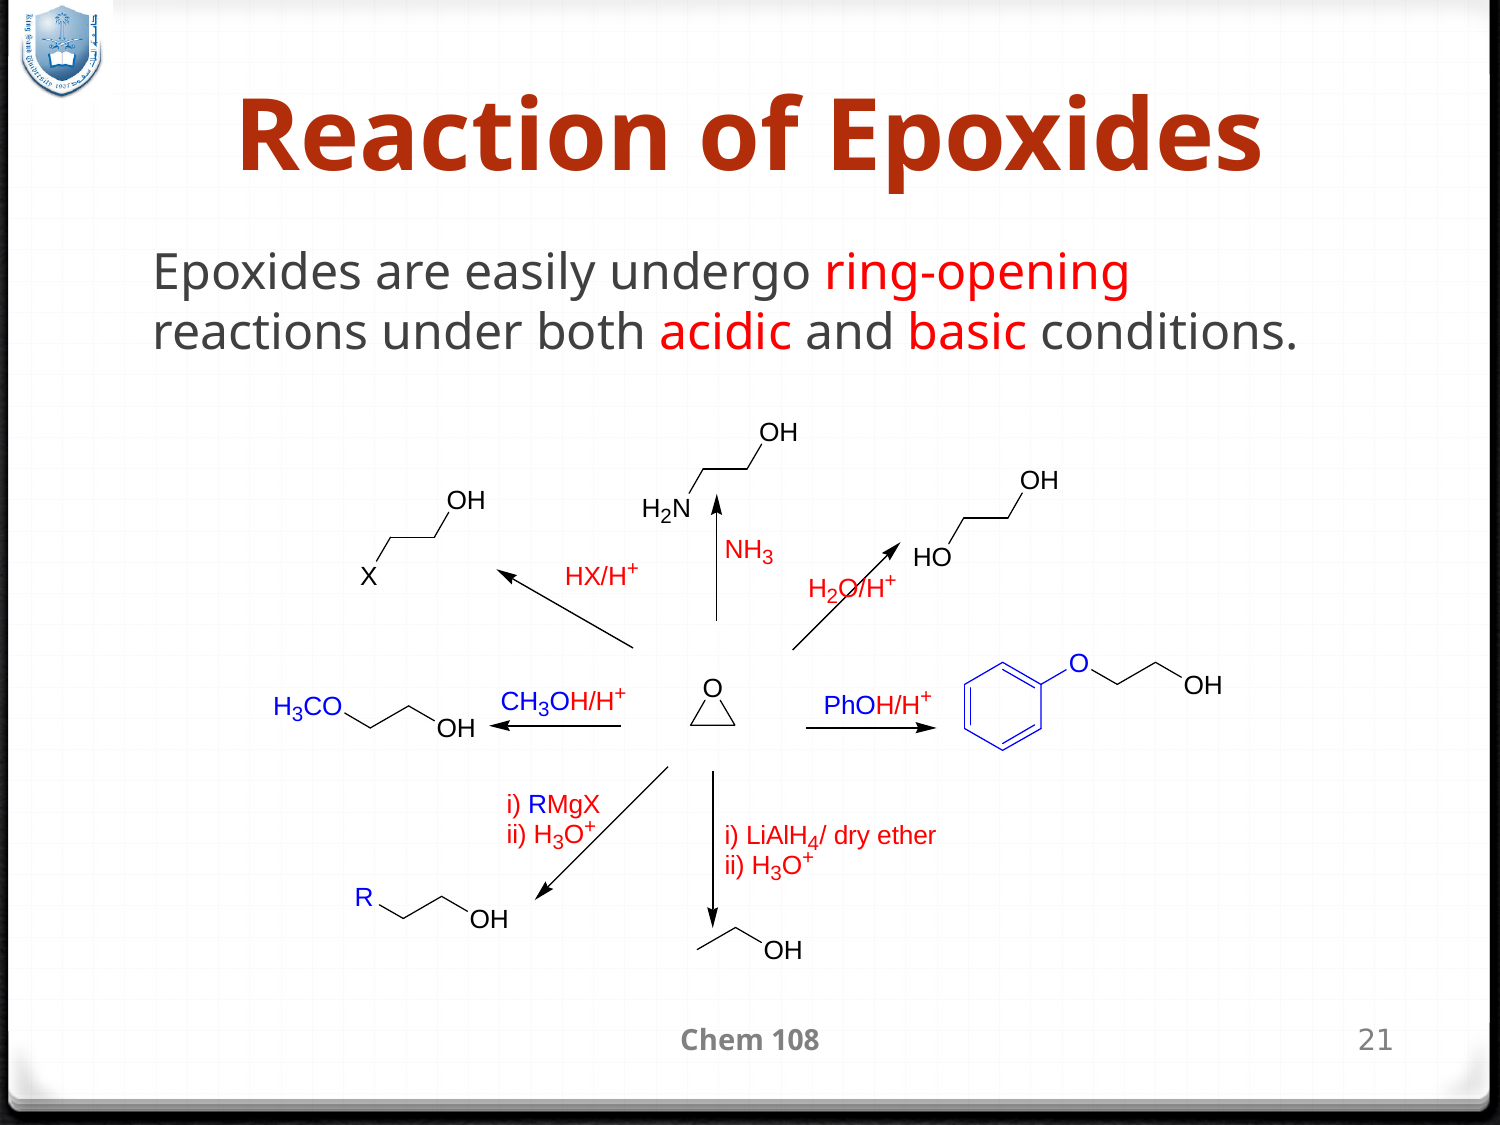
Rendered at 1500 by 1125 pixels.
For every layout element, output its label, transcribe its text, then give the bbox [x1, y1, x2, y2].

slide_number 21 [1059, 1008, 1410, 1069]
footer 108 Chem [512, 1008, 988, 1069]
picture [0, 0, 1500, 1125]
list Epoxides are easily undergo ring-opening reactions under both acidic and basic conditions. [137, 231, 1363, 983]
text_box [272, 420, 1223, 961]
title Reaction of Epoxides [90, 71, 1410, 309]
